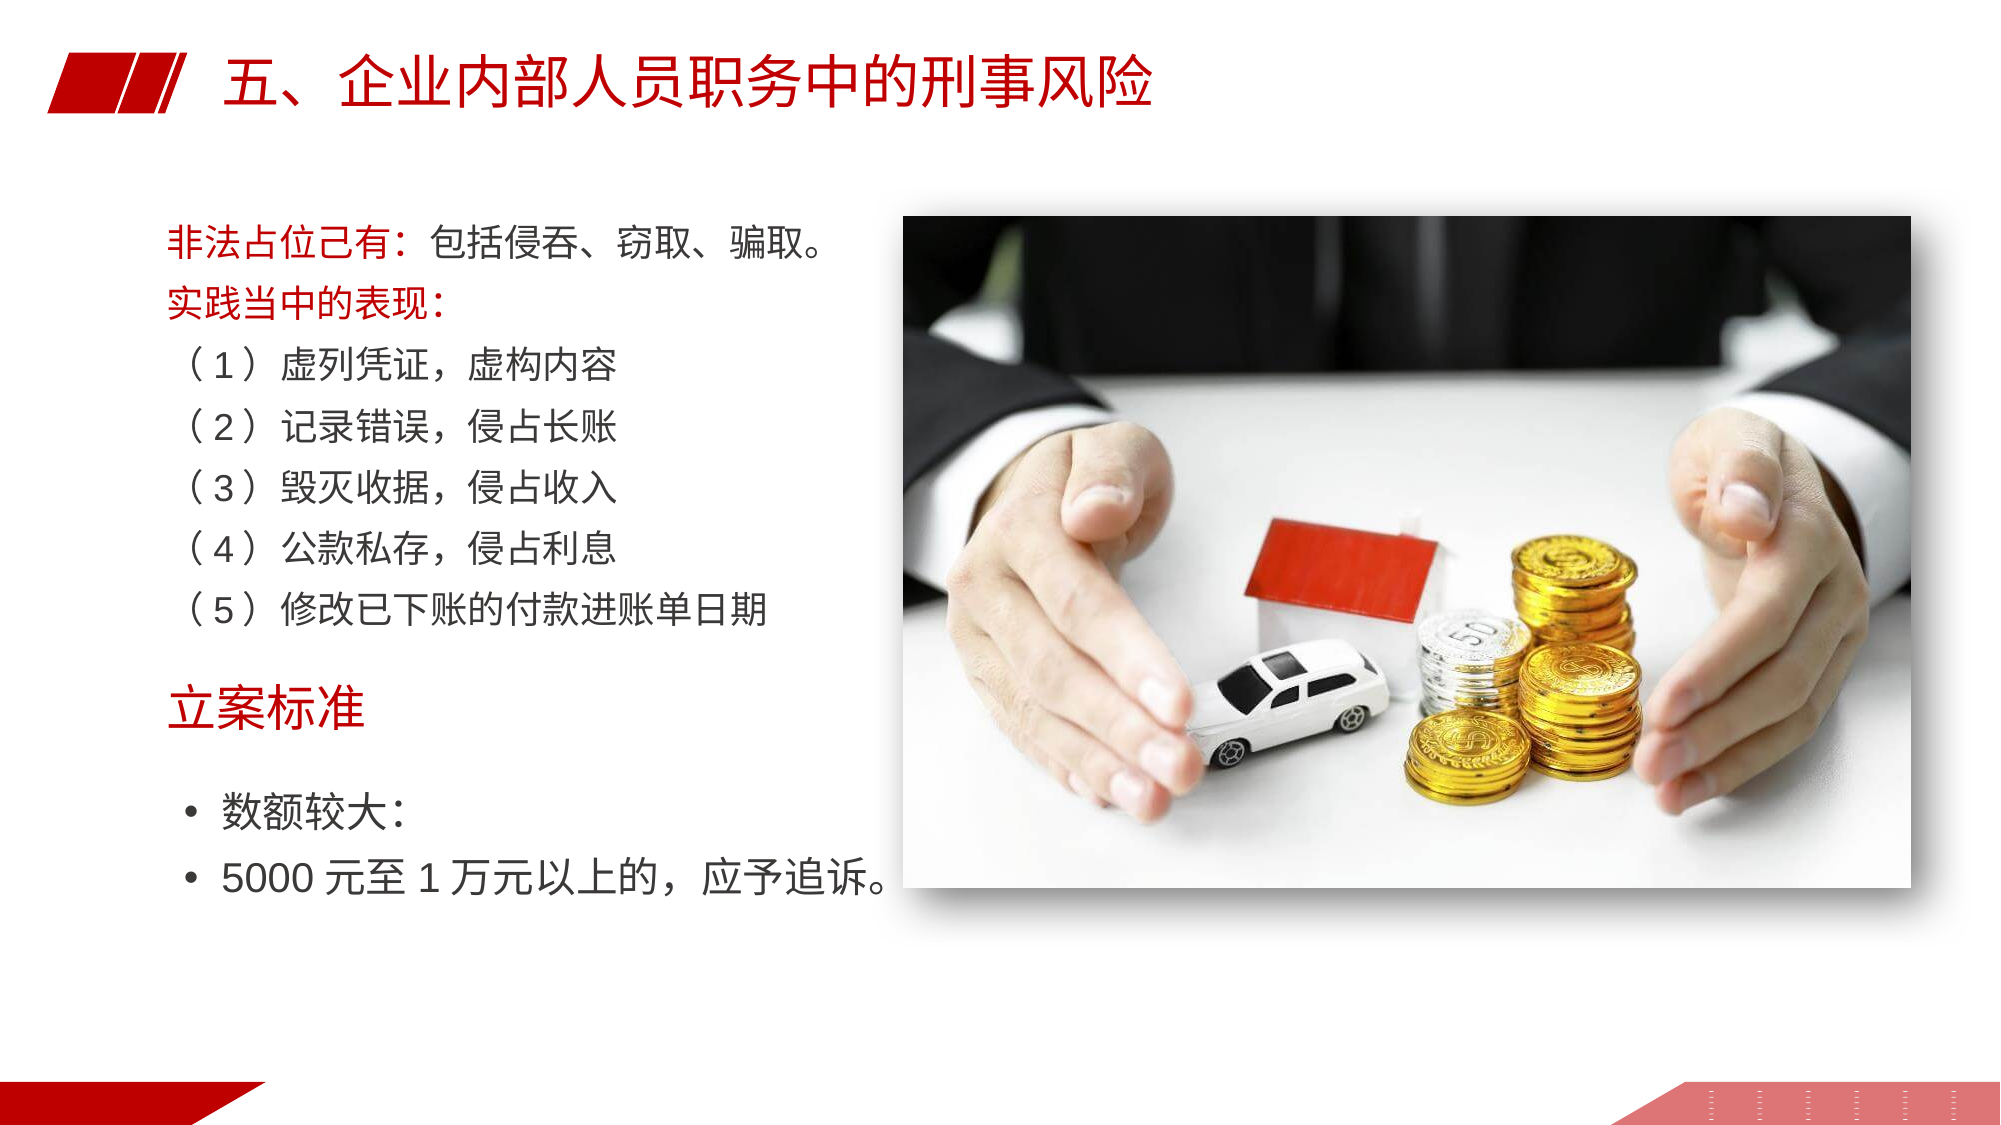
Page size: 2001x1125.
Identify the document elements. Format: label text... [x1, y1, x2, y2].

text_box 五、企业内部人员职务中的刑事风险 [206, 51, 1294, 118]
text_box 数额较大： 5000元至1万元以上的，应予追诉。 [168, 783, 903, 937]
picture [902, 216, 1911, 888]
title 立案标准 [151, 657, 493, 763]
list 非法占位己有：包括侵吞、窃取、骗取。 实践当中的表现： （1）虚列凭证，虚构内容 （2）记录错误，侵占长账 （3）毁灭收据，侵占收入 （4）公款私存，侵占利息 （5）修改已下账的付款进账单日期 [151, 216, 901, 742]
